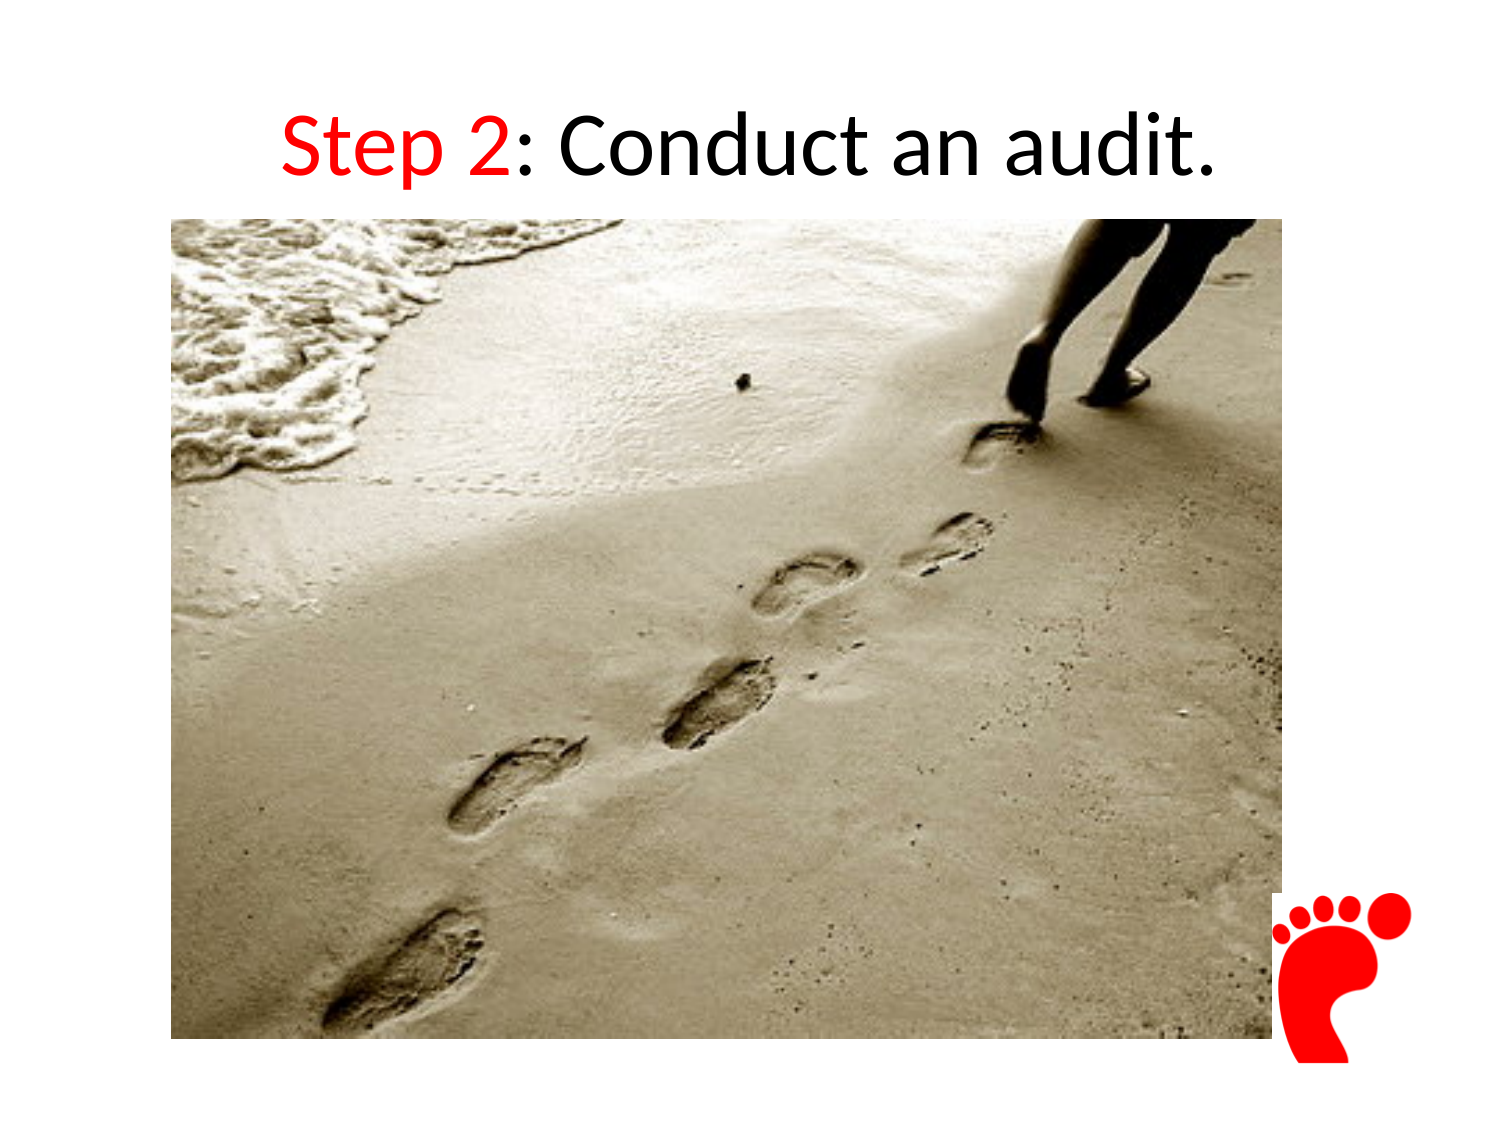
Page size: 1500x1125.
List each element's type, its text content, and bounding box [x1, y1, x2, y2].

title Step 2: Conduct an audit. [75, 45, 1425, 233]
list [170, 219, 1282, 1040]
picture [1272, 892, 1500, 1072]
